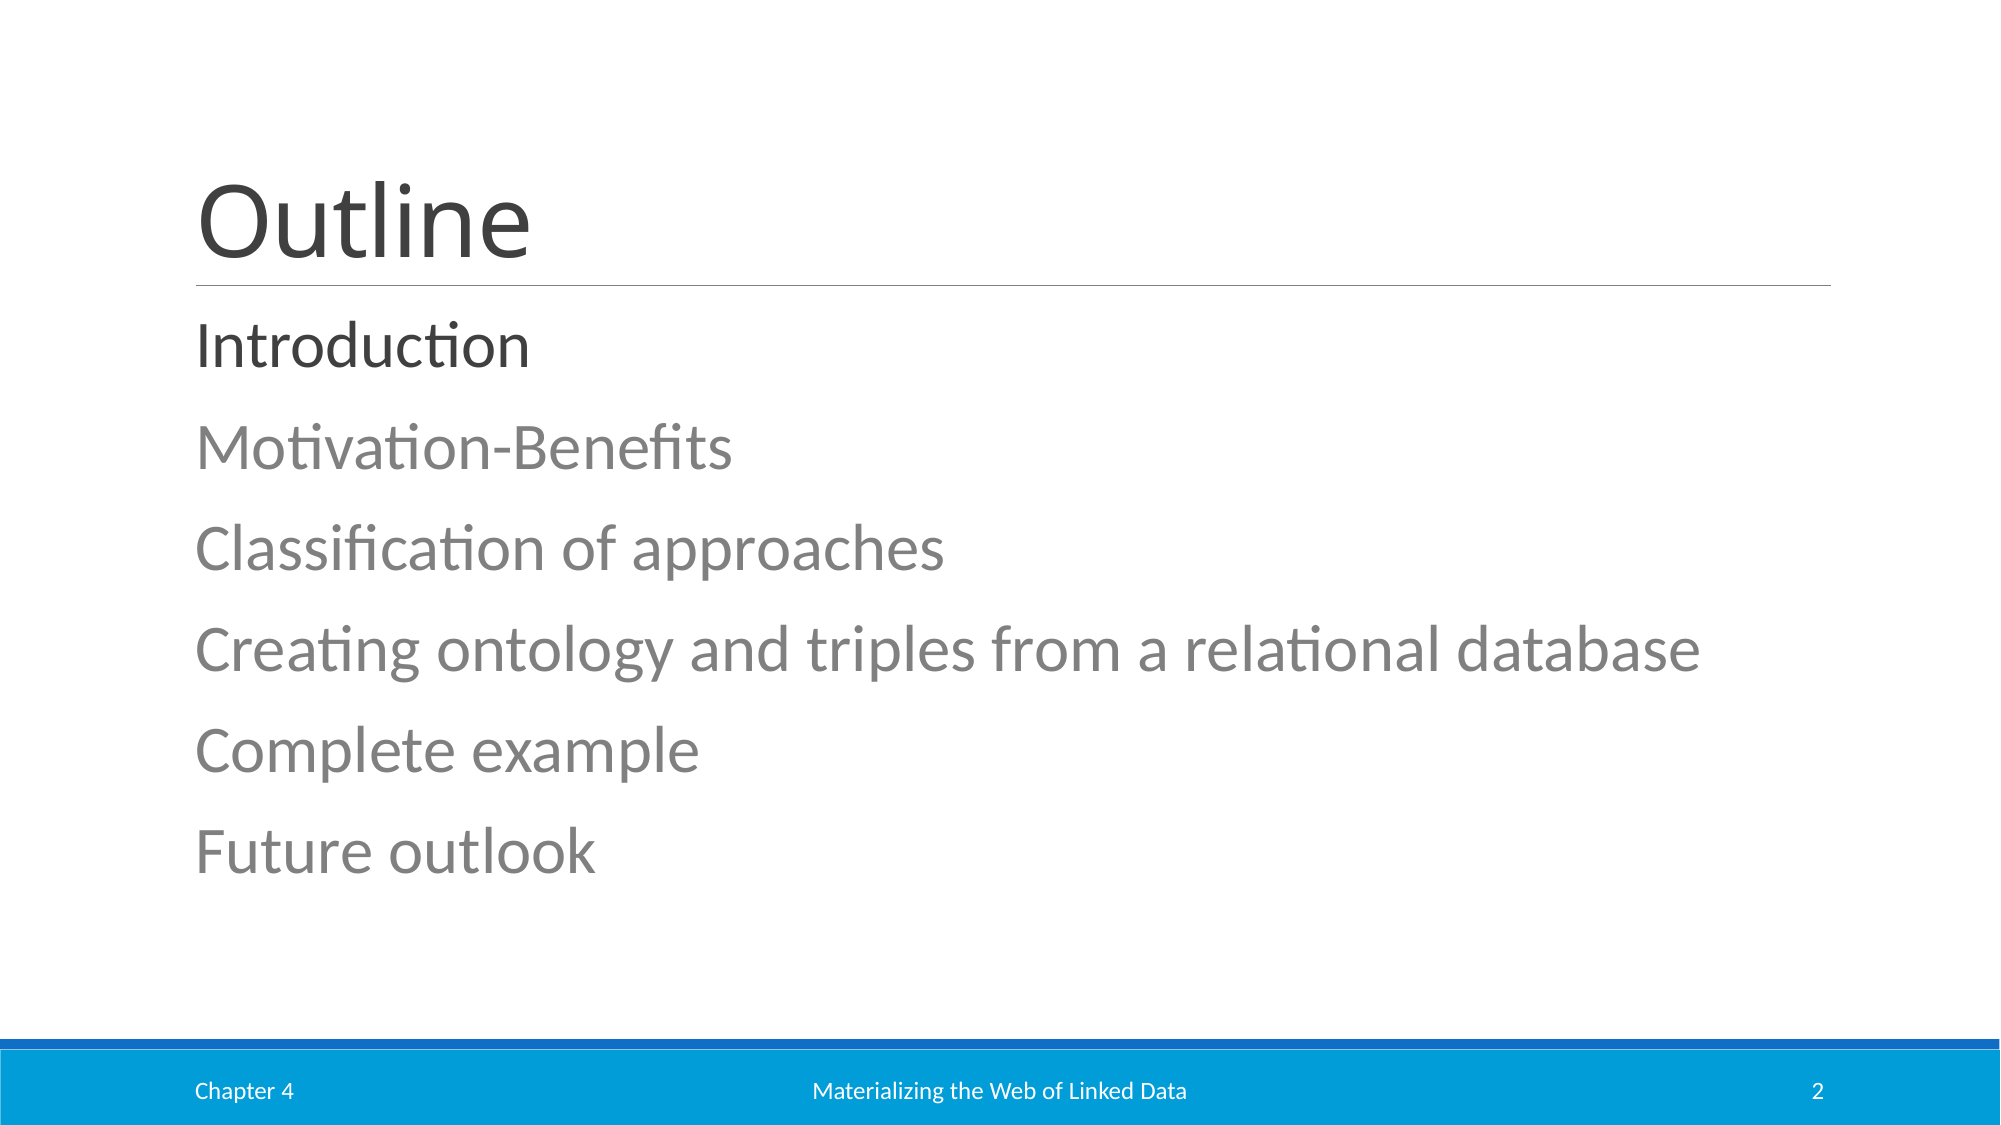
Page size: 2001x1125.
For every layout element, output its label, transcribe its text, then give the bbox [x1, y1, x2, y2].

footer Materializing the Web of Linked Data [604, 1059, 1396, 1120]
slide_number 2 [1624, 1059, 1840, 1120]
list Introduction Motivation-Benefits Classification of approaches Creating ontology and triples from a relational database Complete example Future outlook [180, 302, 1830, 963]
title Outline [180, 47, 1830, 285]
slide_number Chapter 4 [180, 1059, 586, 1120]
